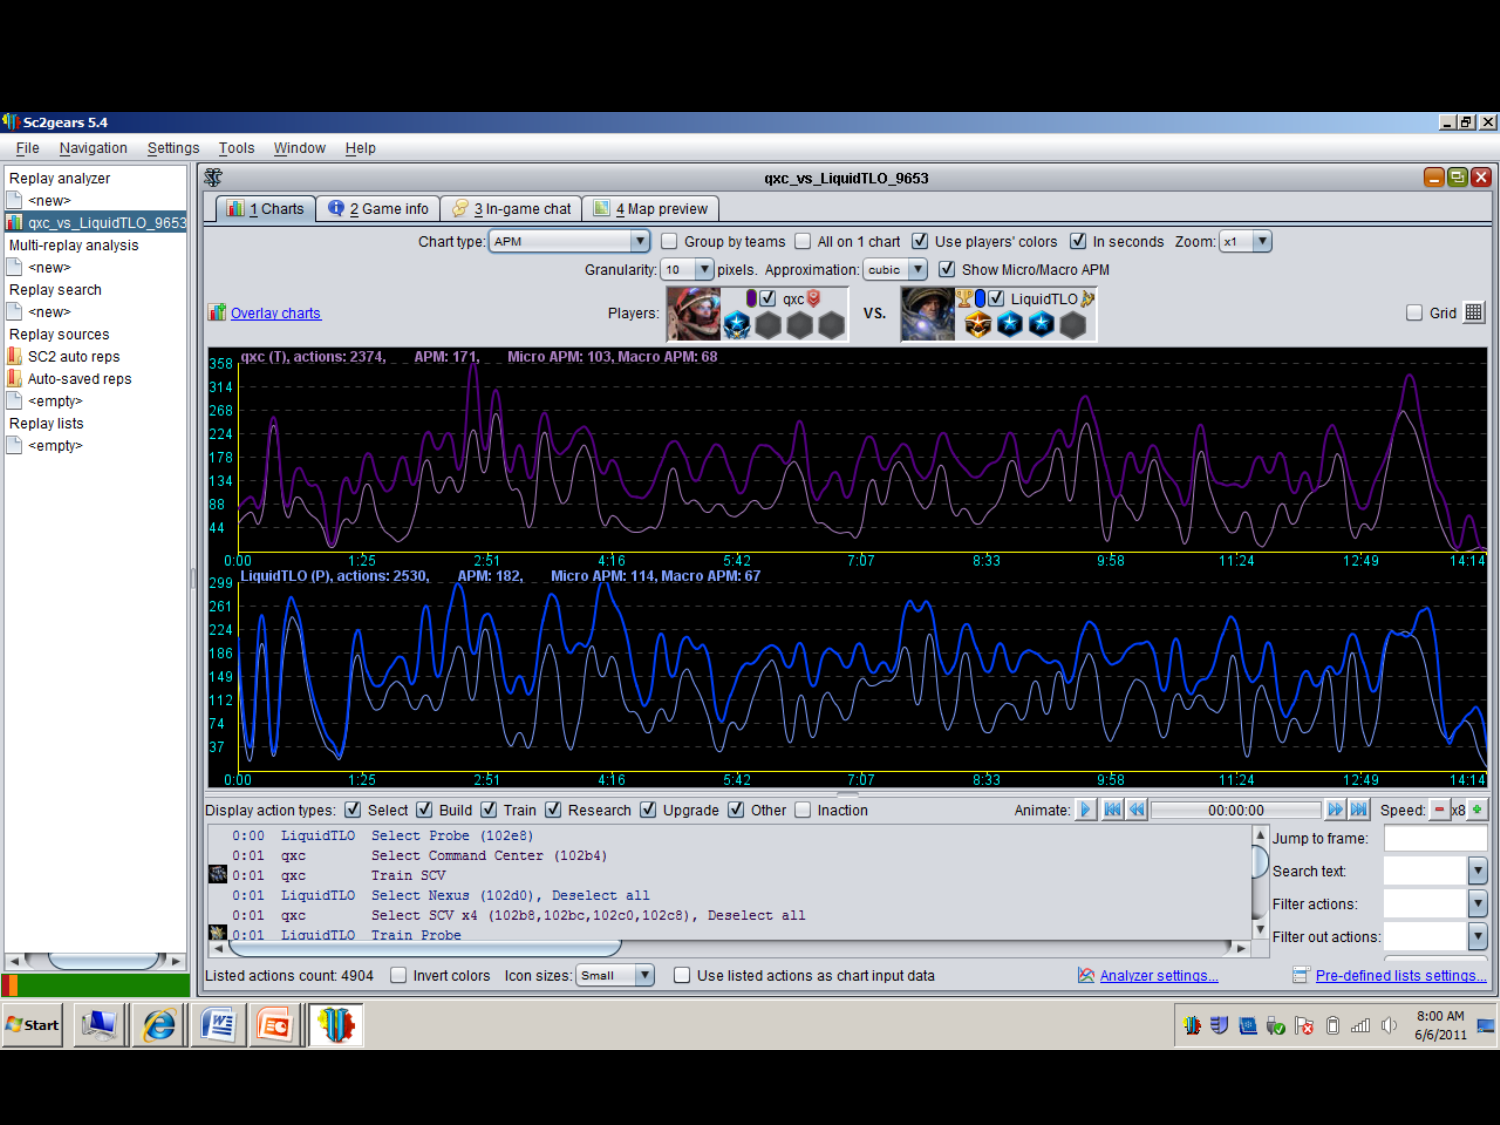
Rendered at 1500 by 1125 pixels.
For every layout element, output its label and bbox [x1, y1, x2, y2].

picture [0, 112, 1500, 1051]
